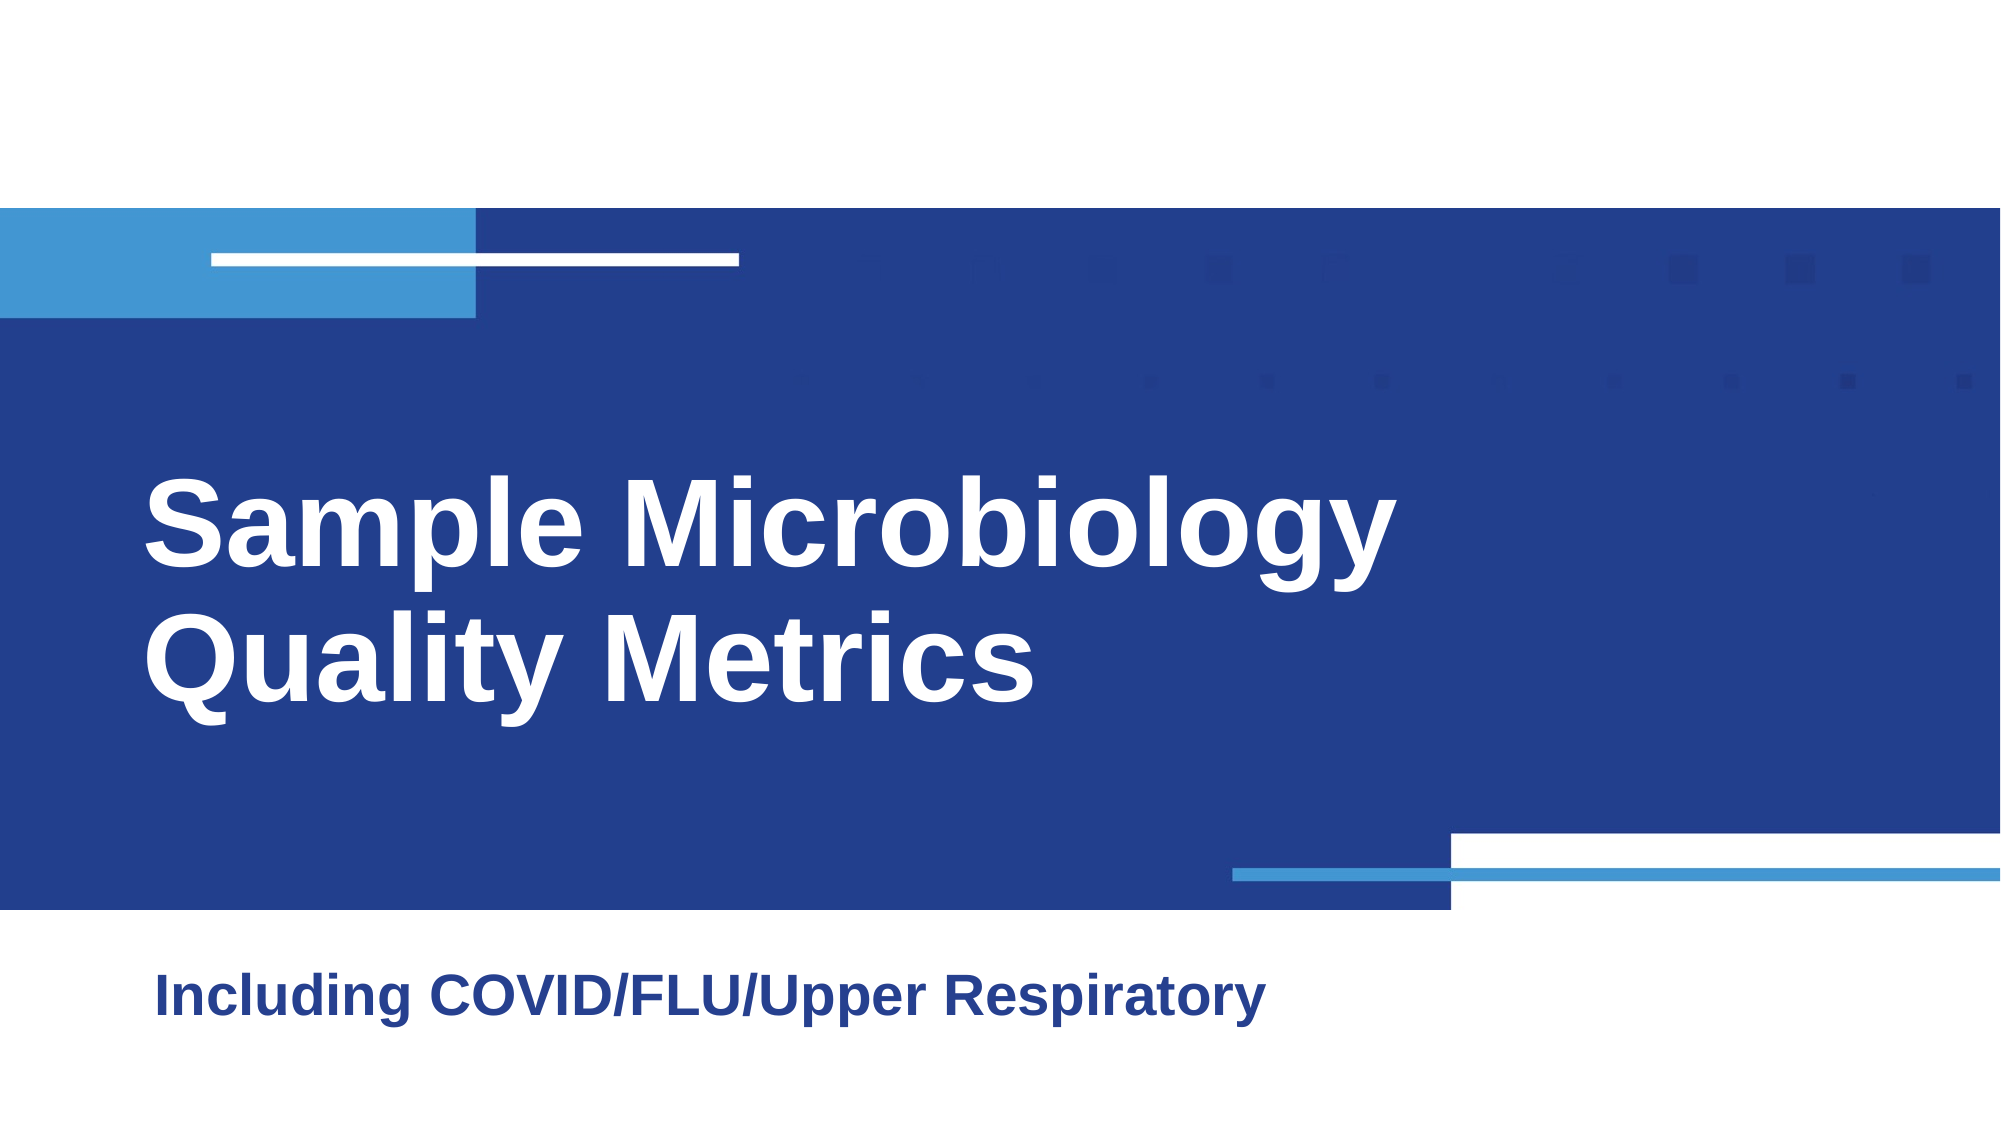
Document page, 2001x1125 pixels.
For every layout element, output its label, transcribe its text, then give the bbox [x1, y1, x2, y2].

title Sample Microbiology Quality Metrics [127, 320, 1644, 867]
text_box Including COVID/FLU/Upper Respiratory [139, 950, 1652, 1070]
picture [0, 208, 2001, 910]
